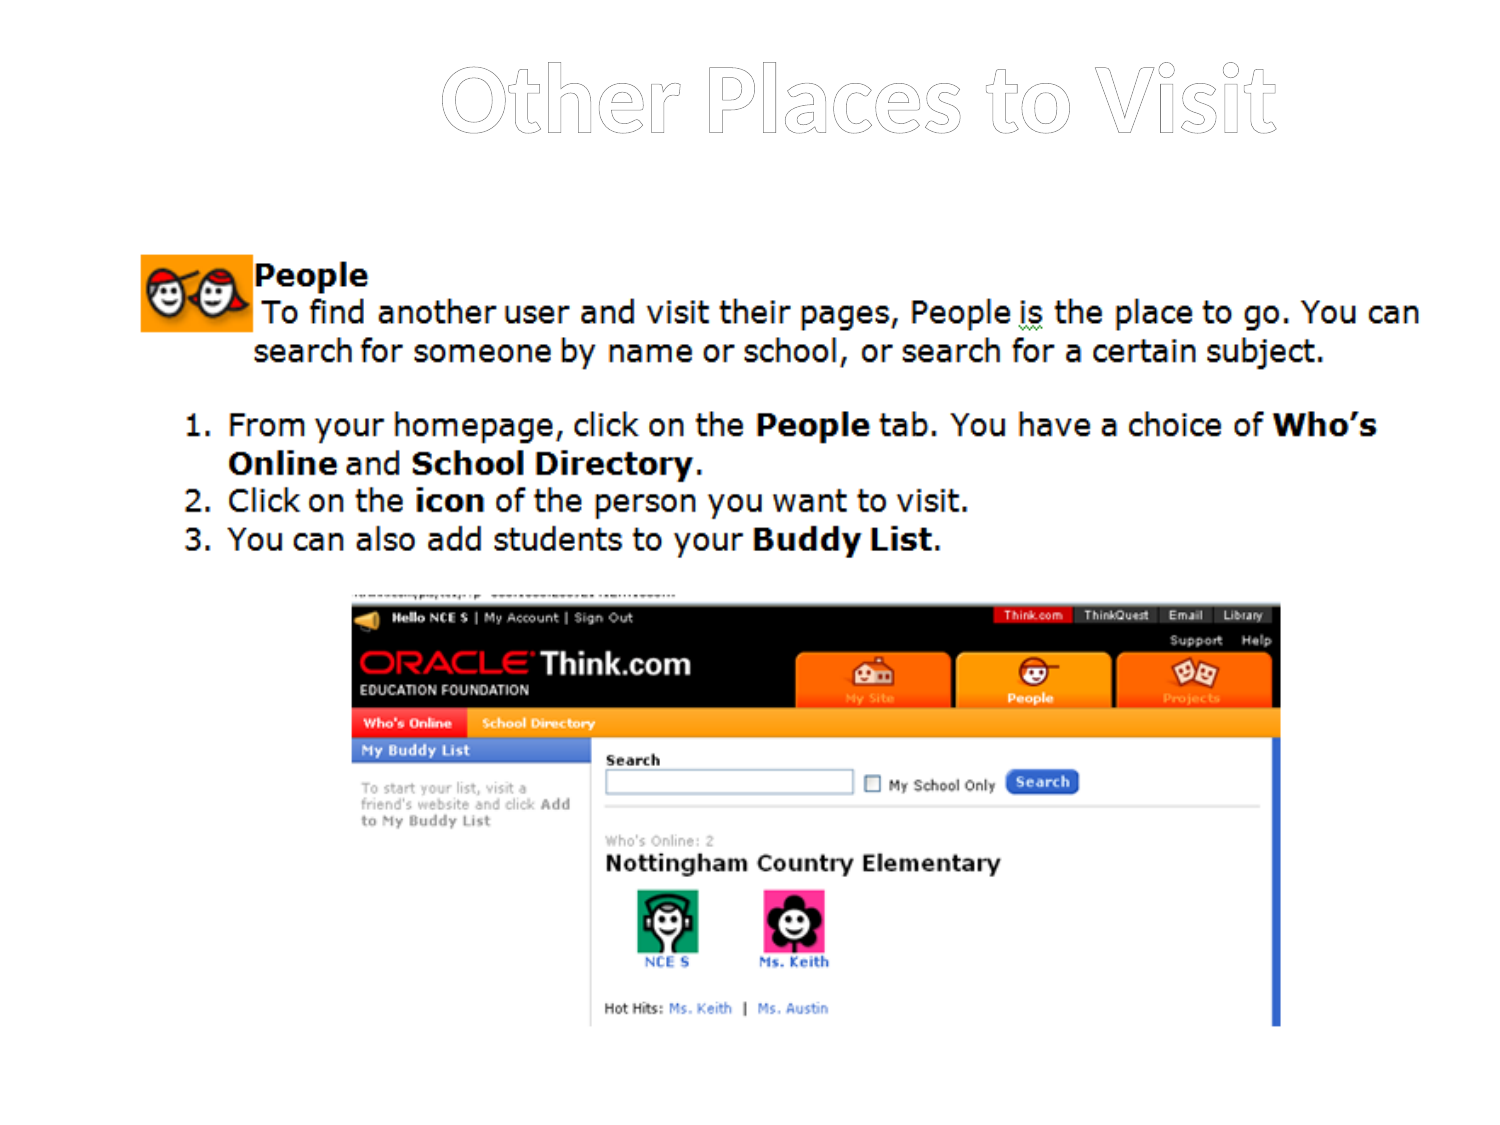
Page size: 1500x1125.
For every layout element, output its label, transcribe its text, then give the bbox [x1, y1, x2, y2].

picture [49, 237, 1438, 1056]
text_box Other Places to Visit [424, 24, 1463, 160]
